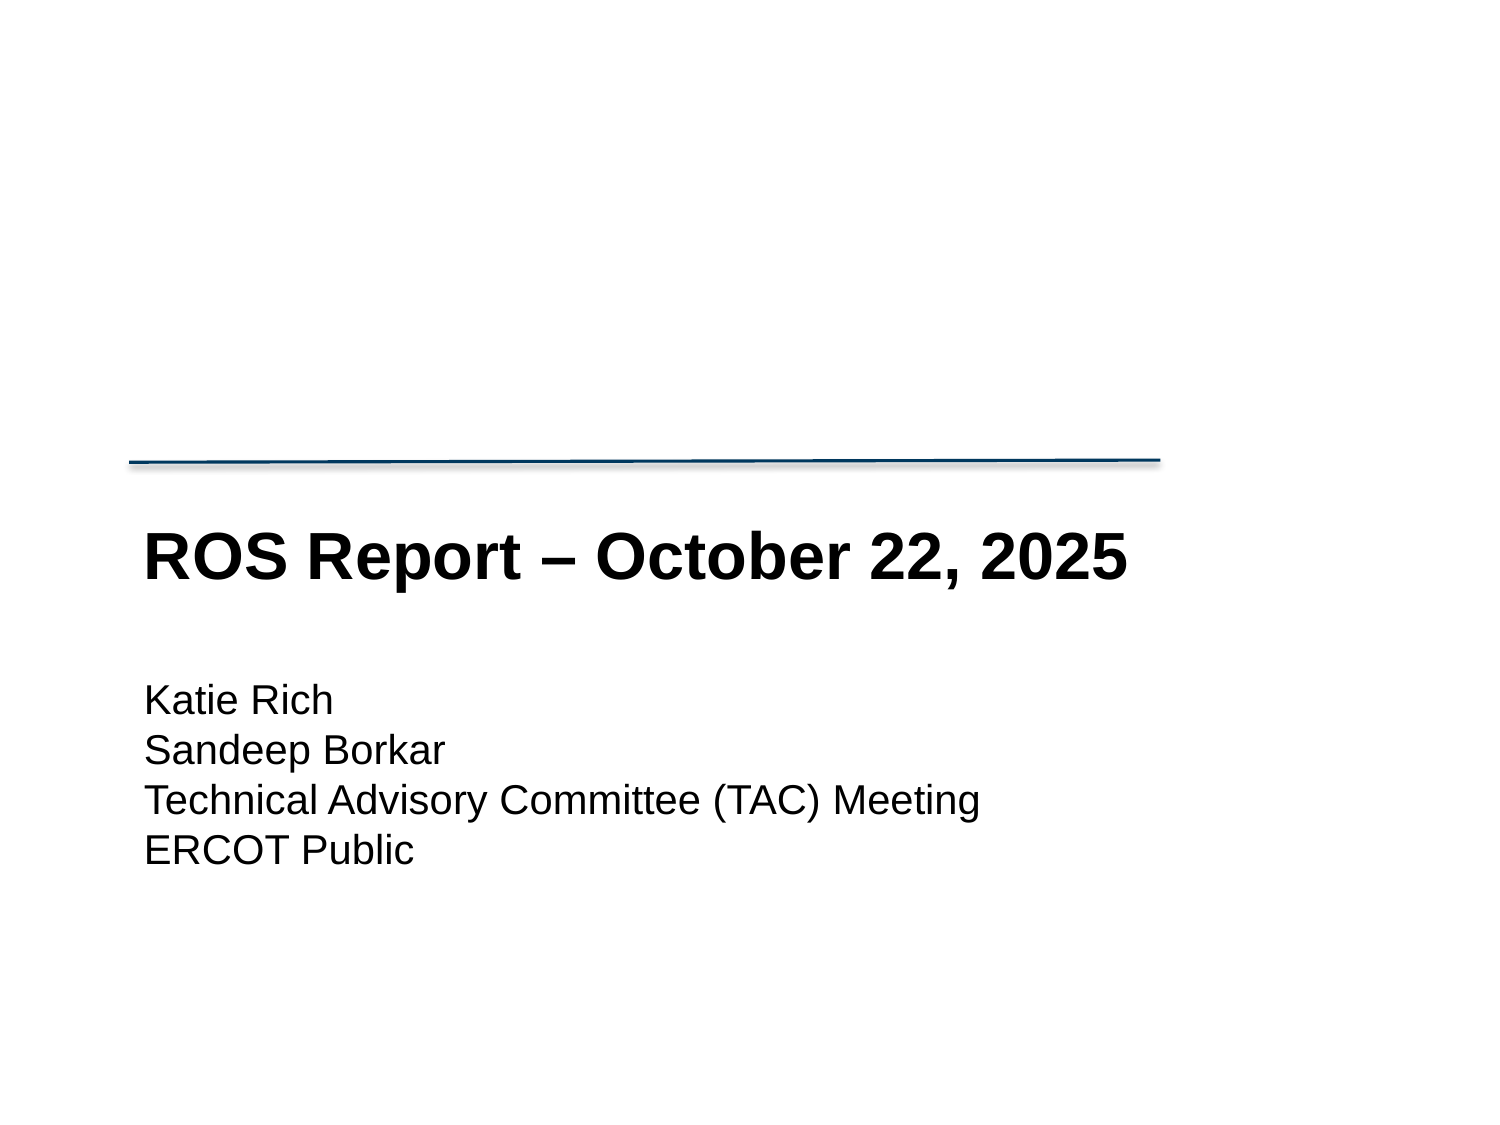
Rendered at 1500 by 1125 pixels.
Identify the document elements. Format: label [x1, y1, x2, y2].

text_box [128, 459, 1367, 895]
